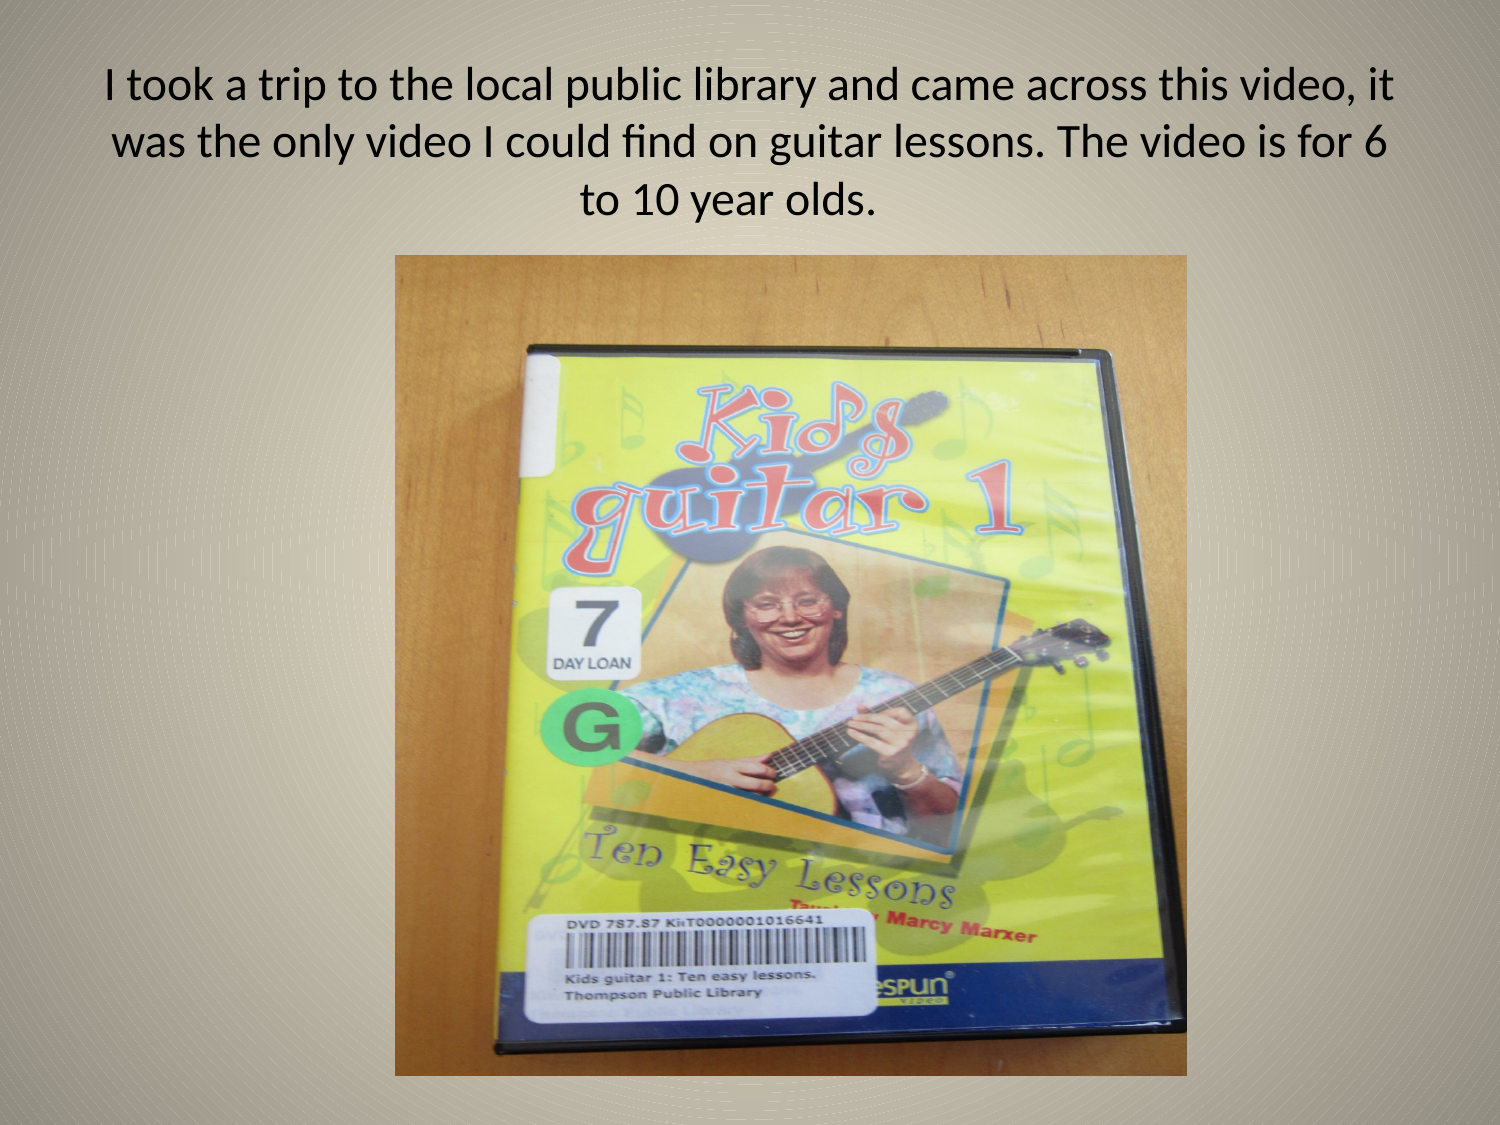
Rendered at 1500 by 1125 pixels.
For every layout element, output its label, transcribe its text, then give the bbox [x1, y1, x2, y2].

title I took a trip to the local public library and came across this video, it was the only video I could find on guitar lessons. The video is for 6 to 10 year olds. [75, 45, 1425, 233]
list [395, 255, 1187, 1076]
